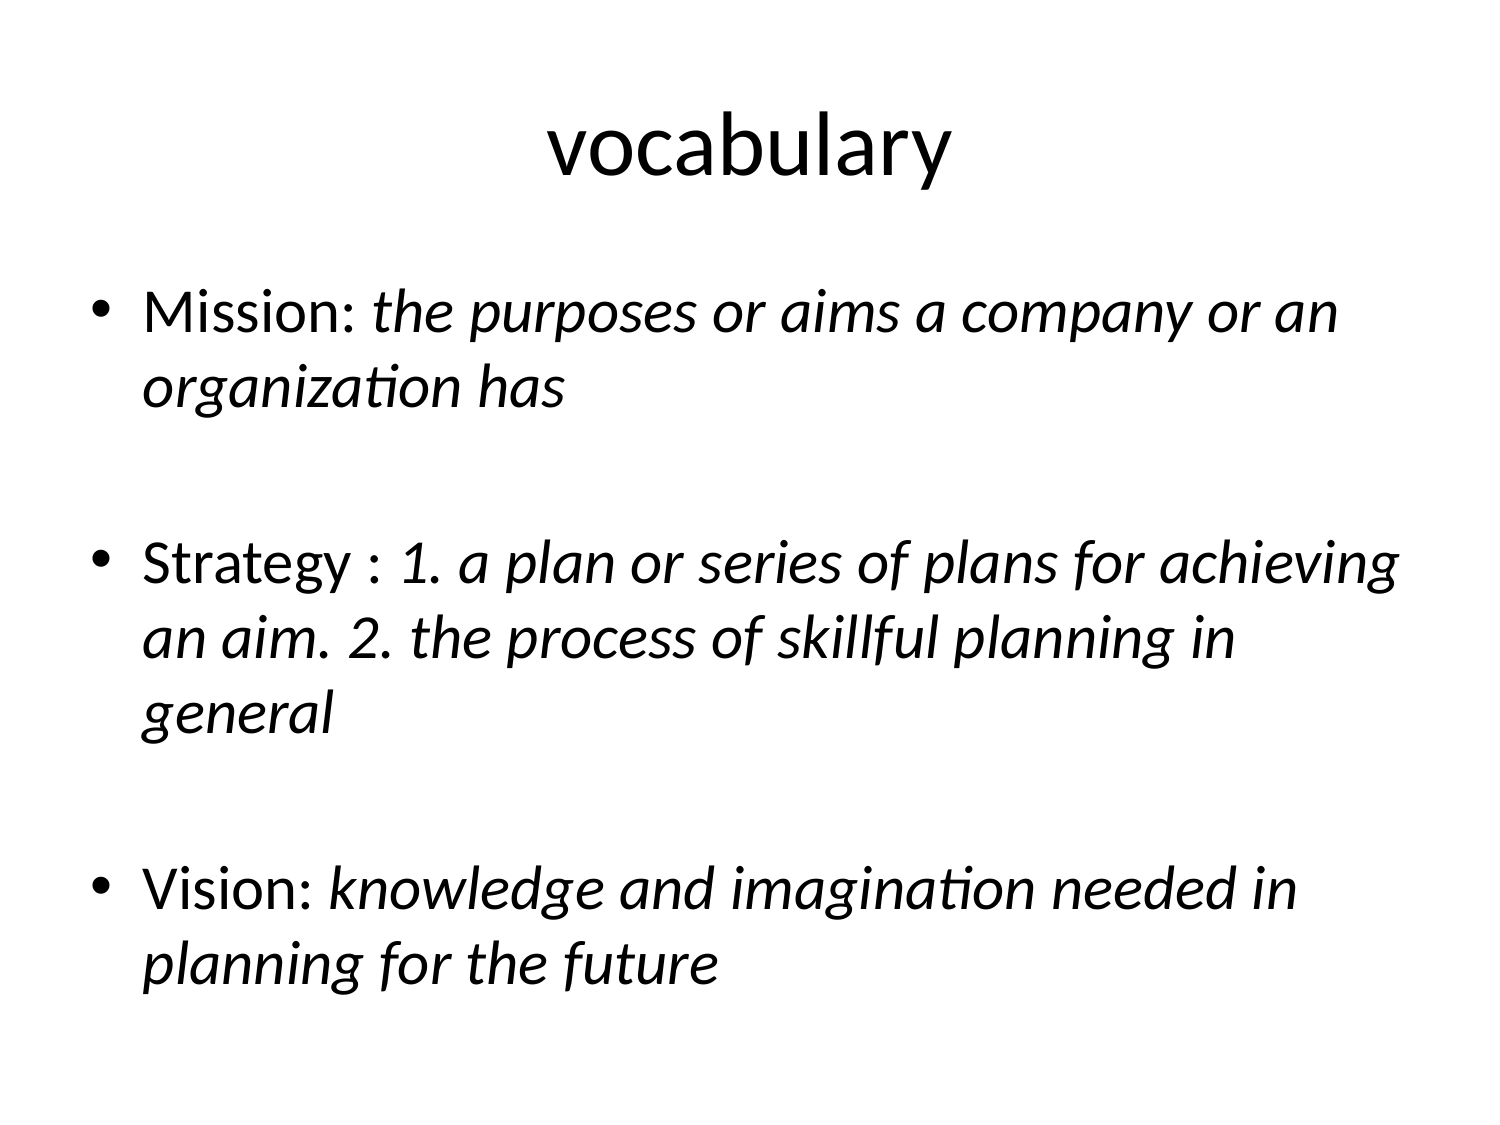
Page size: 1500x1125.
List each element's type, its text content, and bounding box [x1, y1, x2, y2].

title vocabulary [75, 45, 1425, 233]
list Mission: the purposes or aims a company or an organization has Strategy : 1. a plan or series of plans for achieving an aim. 2. the process of skillful planning in general Vision: knowledge and imagination needed in planning for the future [75, 262, 1425, 1005]
